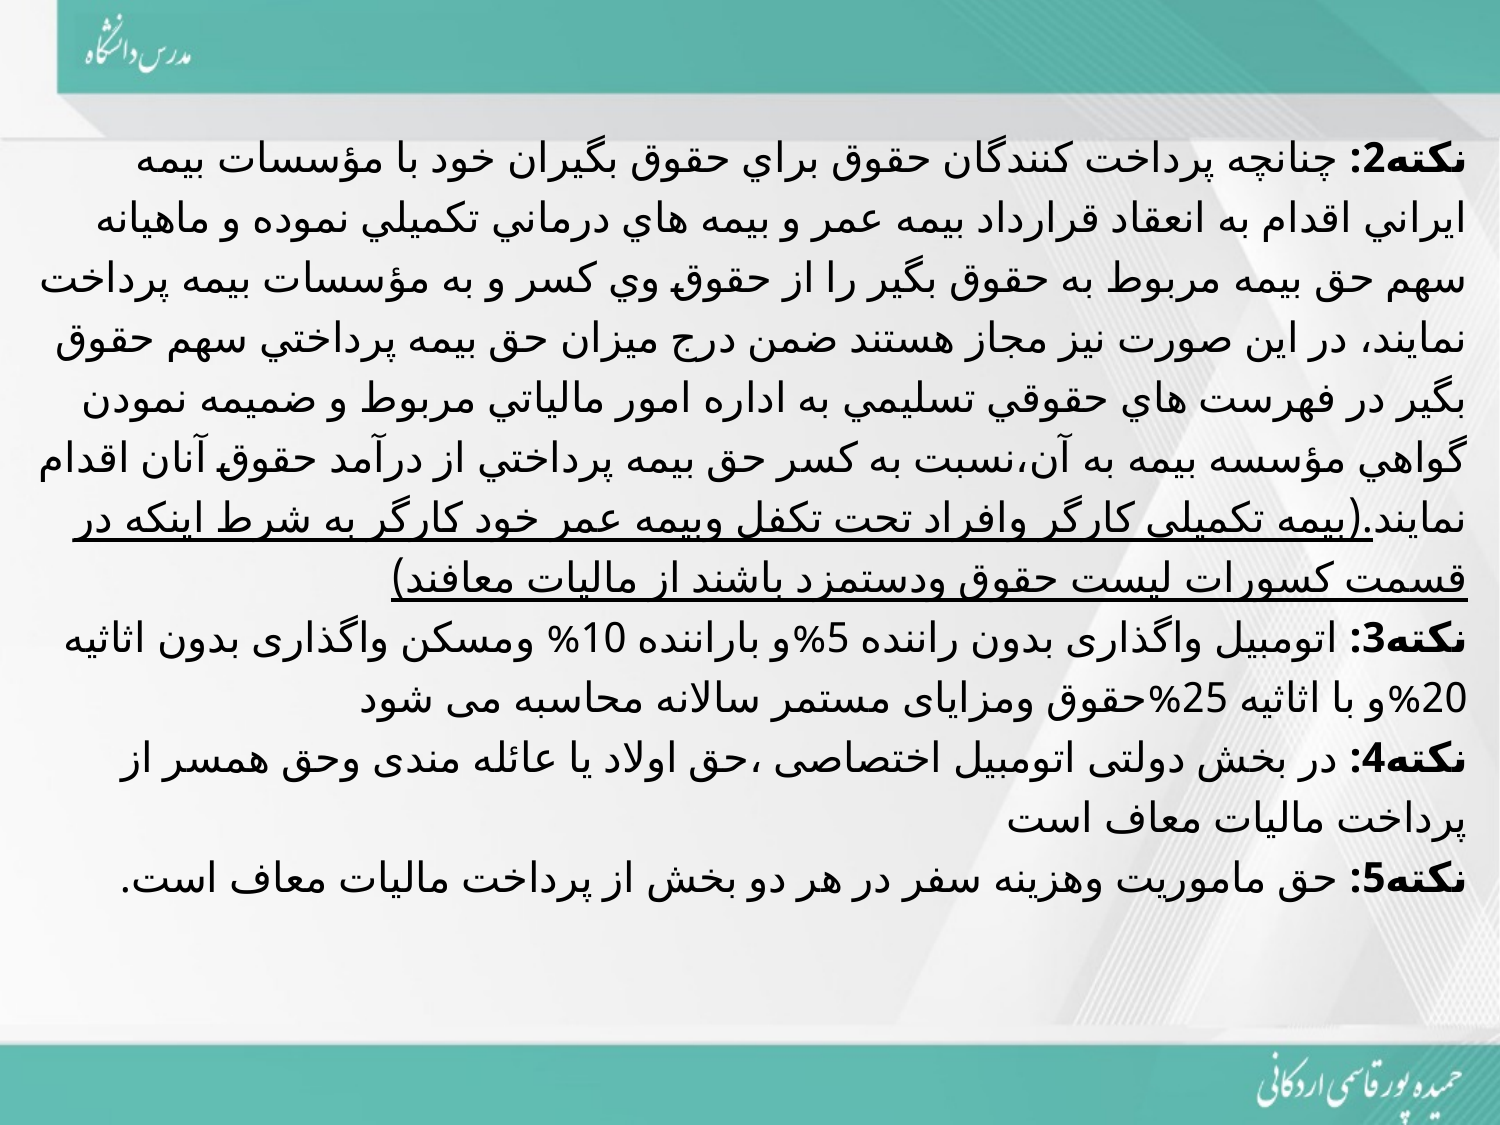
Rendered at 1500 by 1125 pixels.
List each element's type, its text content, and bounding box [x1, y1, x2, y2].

text_box نکته2: چنانچه پرداخت کنندگان حقوق براي حقوق بگيران خود با مؤسسات بيمه ايراني اقدام به انعقاد قرارداد بيمه عمر و بيمه هاي درماني تکميلي نموده و ماهيانه سهم حق بيمه مربوط به حقوق بگير را از حقوق وي کسر و به مؤسسات بيمه پرداخت نمايند، در اين صورت نيز مجاز هستند ضمن درج ميزان حق بيمه پرداختي سهم حقوق بگير در فهرست هاي حقوقي تسليمي به اداره امور مالياتي مربوط و ضميمه نمودن گواهي مؤسسه بيمه به آن،نسبت به کسر حق بيمه پرداختي از درآمد حقوق آنان اقدام نمايند.(بیمه تکمیلی کارگر وافراد تحت تکفل وبیمه عمر خود کارگر به شرط اینکه در قسمت کسورات لیست حقوق ودستمزد باشند از مالیات معافند) نکته3: اتومبیل واگذاری بدون راننده 5%و باراننده 10% ومسکن واگذاری بدون اثاثیه 20%و با اثاثیه 25%حقوق ومزایای مستمر سالانه محاسبه می شود نکته4: در بخش دولتی اتومبیل اختصاصی ،حق اولاد یا عائله مندی وحق همسر از پرداخت مالیات معاف است نکته5: حق ماموریت وهزینه سفر در هر دو بخش از پرداخت مالیات معاف است. [17, 113, 1483, 1089]
picture [0, 0, 1500, 1125]
